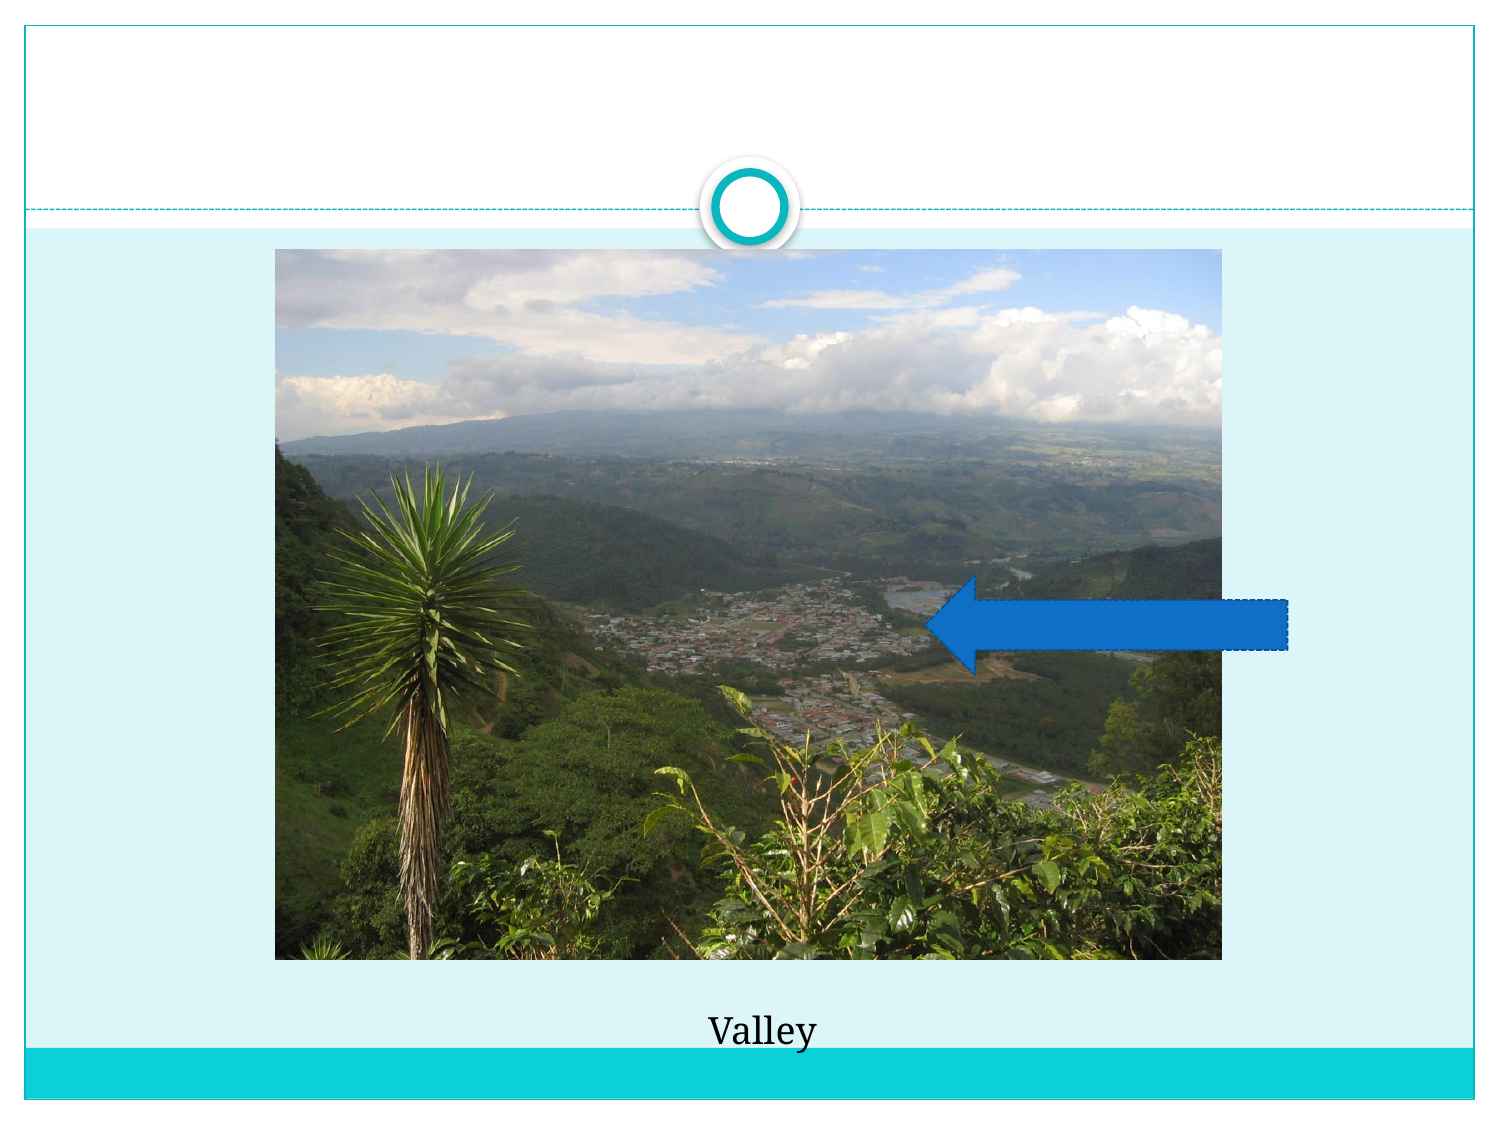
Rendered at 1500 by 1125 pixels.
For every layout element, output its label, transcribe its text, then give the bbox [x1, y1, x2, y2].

text_box Valley [62, 999, 1463, 1060]
text_box [1227, 599, 1289, 651]
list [274, 249, 1222, 961]
